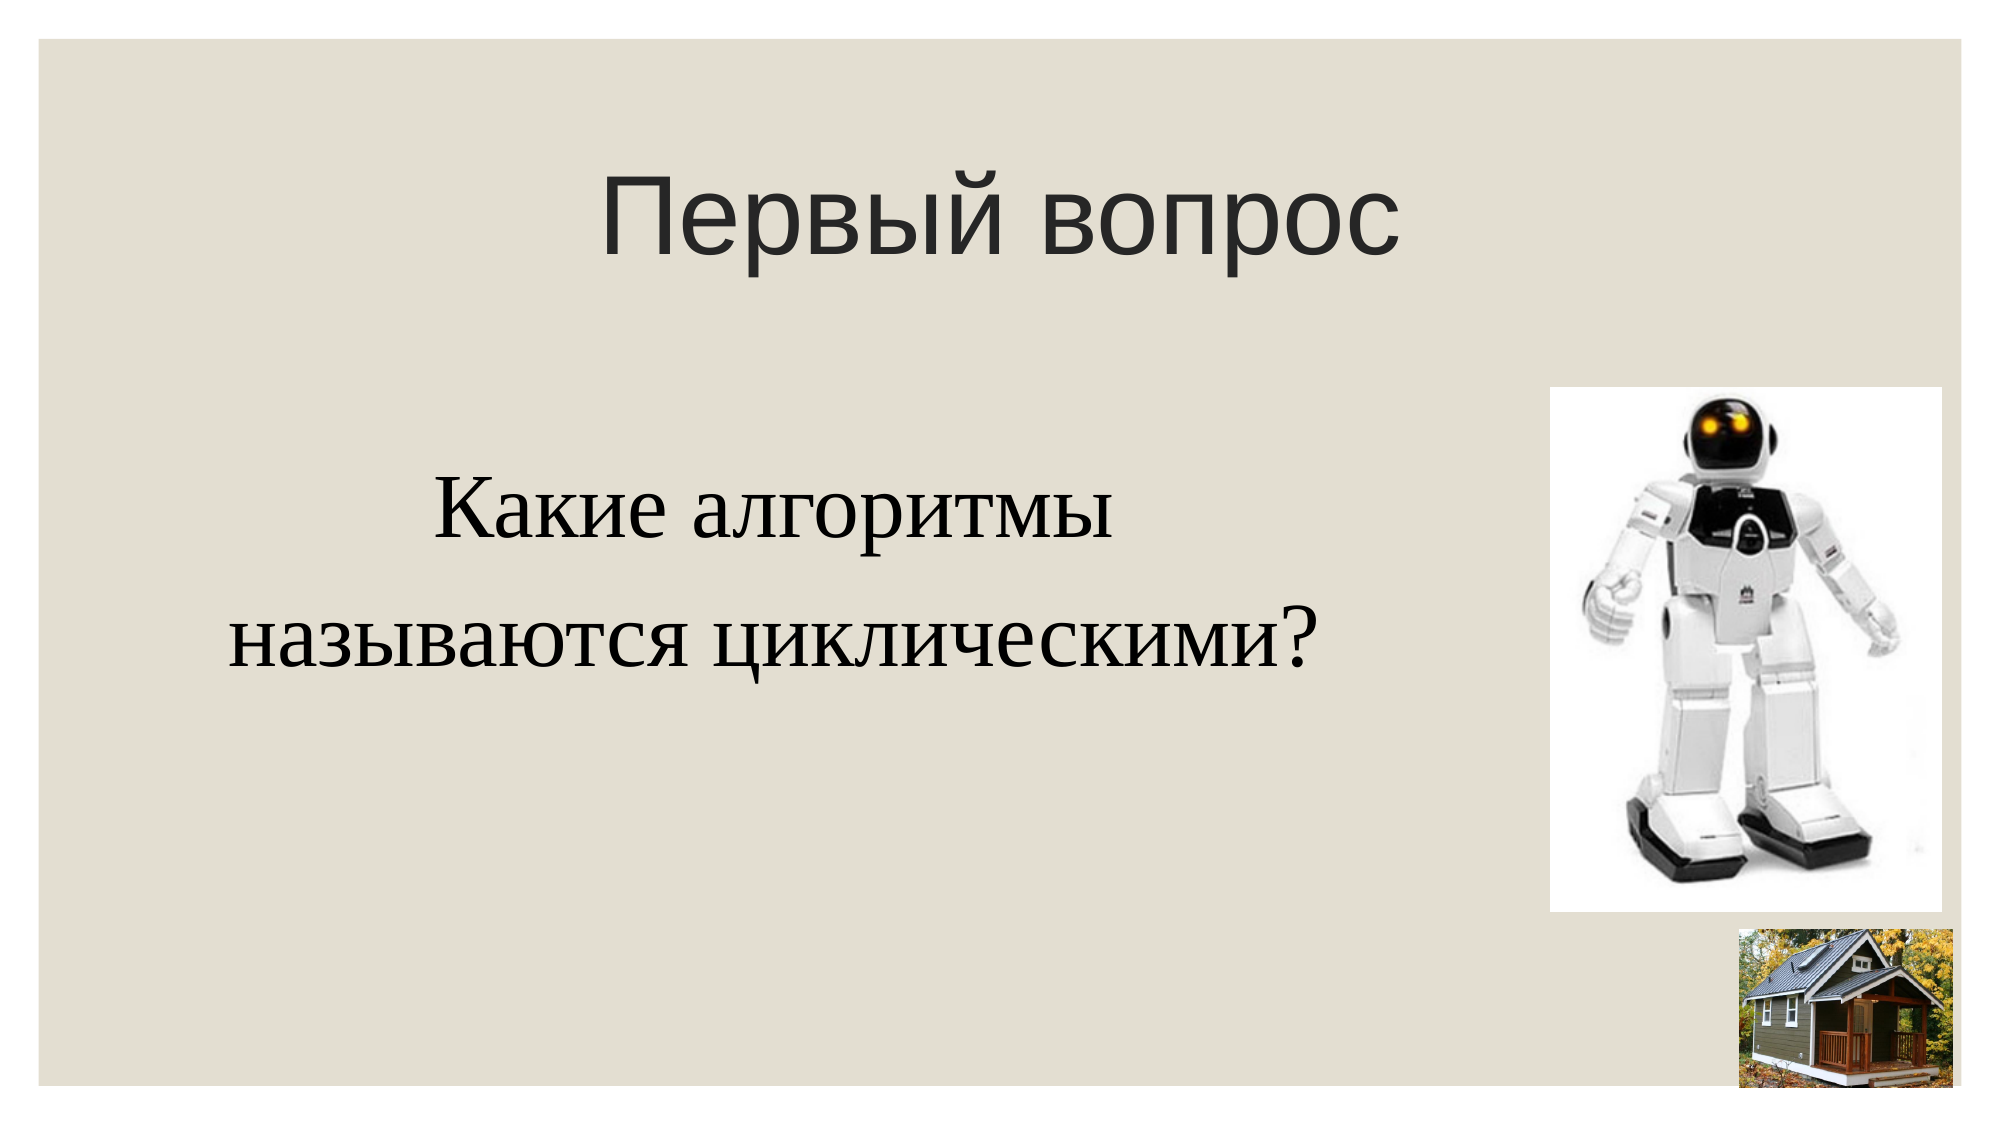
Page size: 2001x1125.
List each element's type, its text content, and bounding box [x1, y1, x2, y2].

picture [1550, 387, 1942, 912]
picture [1739, 929, 1953, 1088]
title Первый вопрос [174, 105, 1826, 331]
list Какие алгоритмы называются циклическими? [51, 301, 1520, 948]
